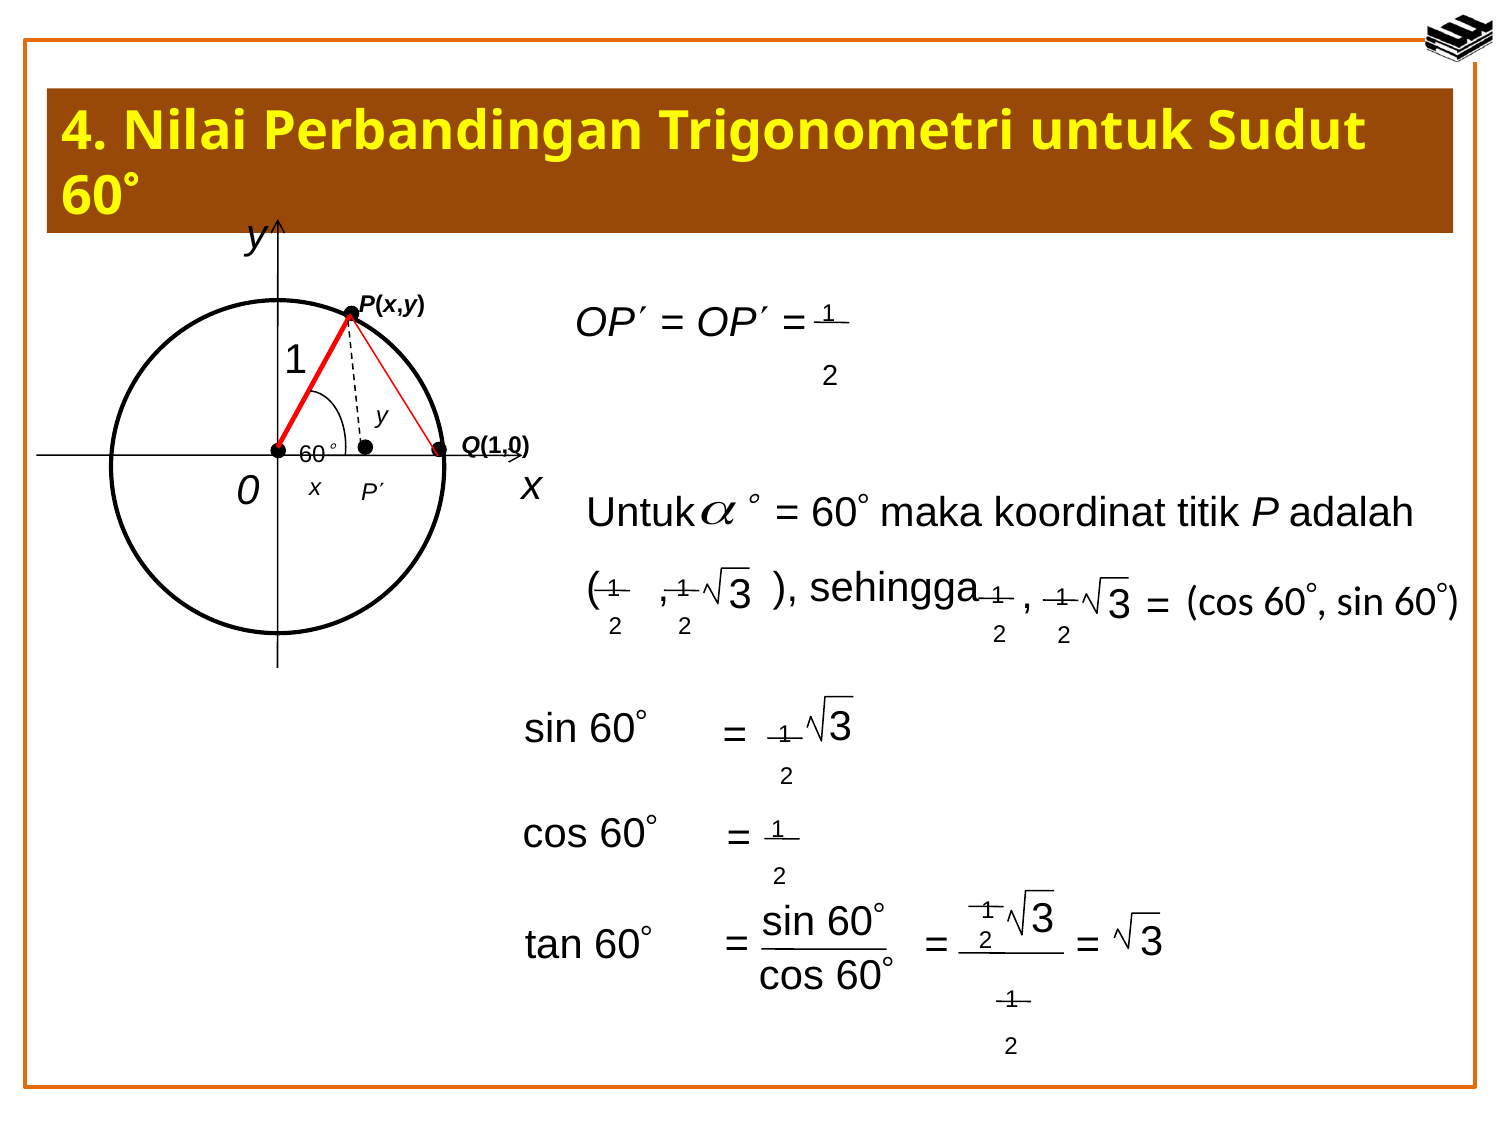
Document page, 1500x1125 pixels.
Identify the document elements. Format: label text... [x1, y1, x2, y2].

picture [1425, 11, 1493, 62]
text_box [562, 477, 1483, 657]
text_box 4. Nilai Perbandingan Trigonometri untuk Sudut 60 [46, 88, 1454, 233]
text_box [567, 284, 856, 399]
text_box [503, 691, 1234, 1067]
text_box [36, 198, 563, 669]
